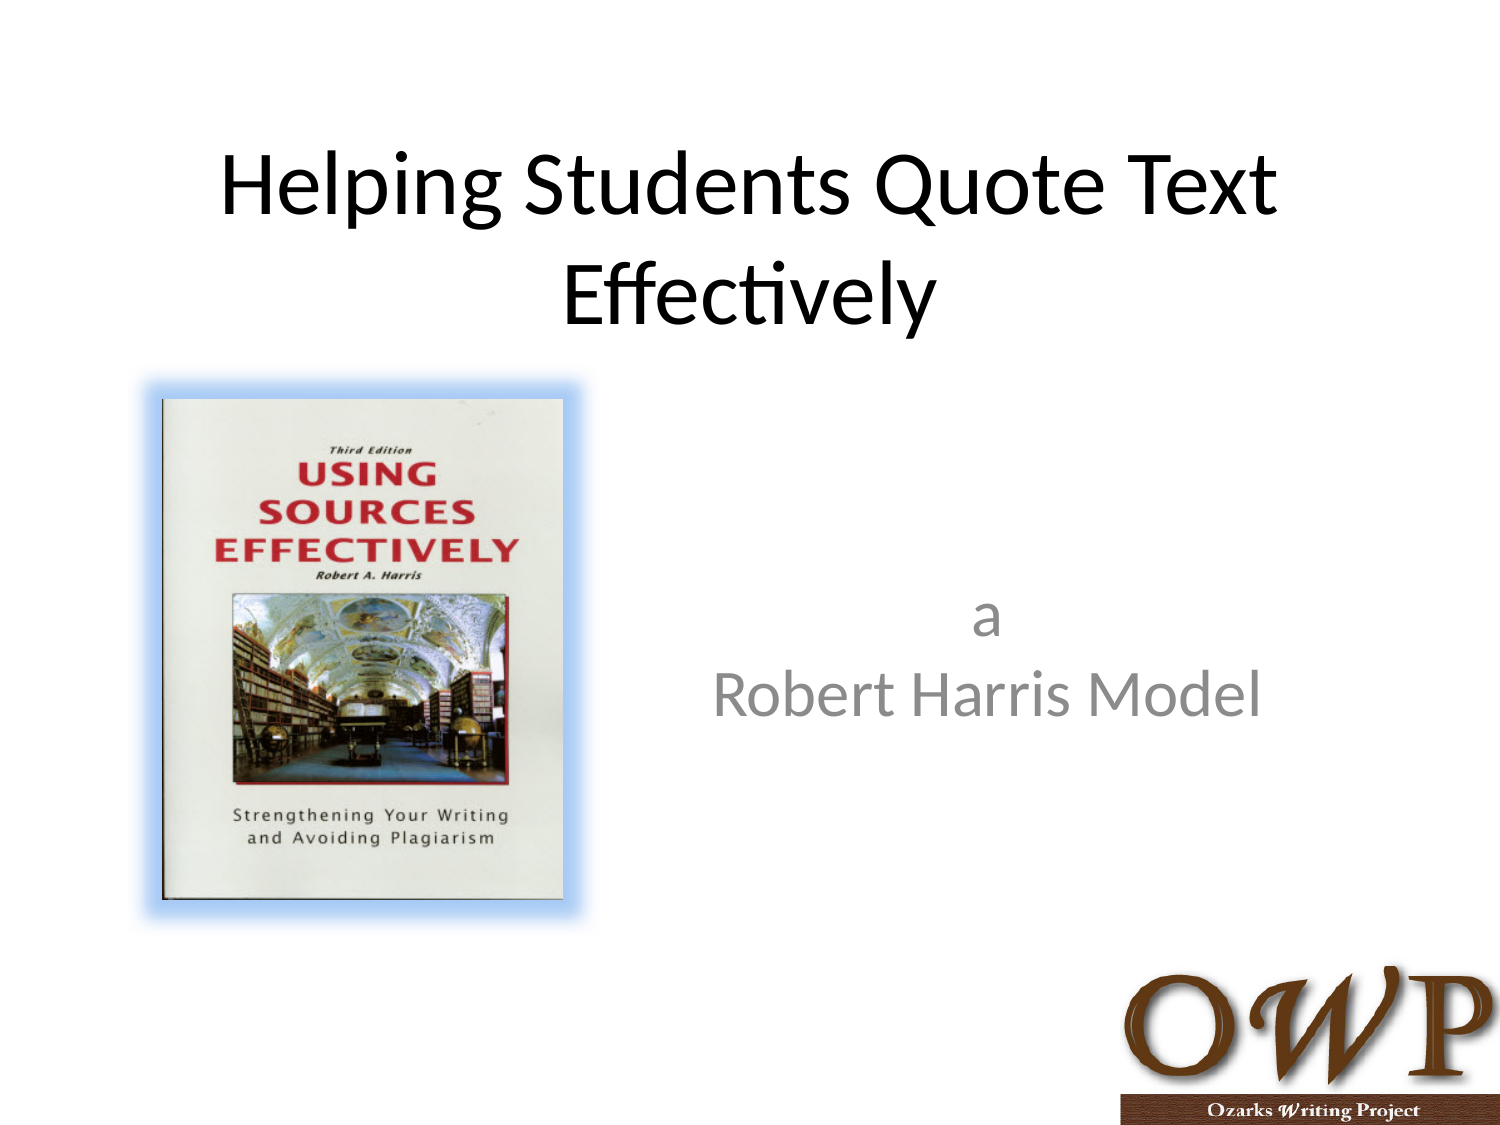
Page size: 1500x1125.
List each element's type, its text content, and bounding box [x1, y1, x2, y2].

title Helping Students Quote Text Effectively [112, 112, 1388, 354]
picture [162, 399, 563, 901]
picture [1120, 957, 1500, 1125]
subtitle a Robert Harris Model [612, 562, 1363, 788]
